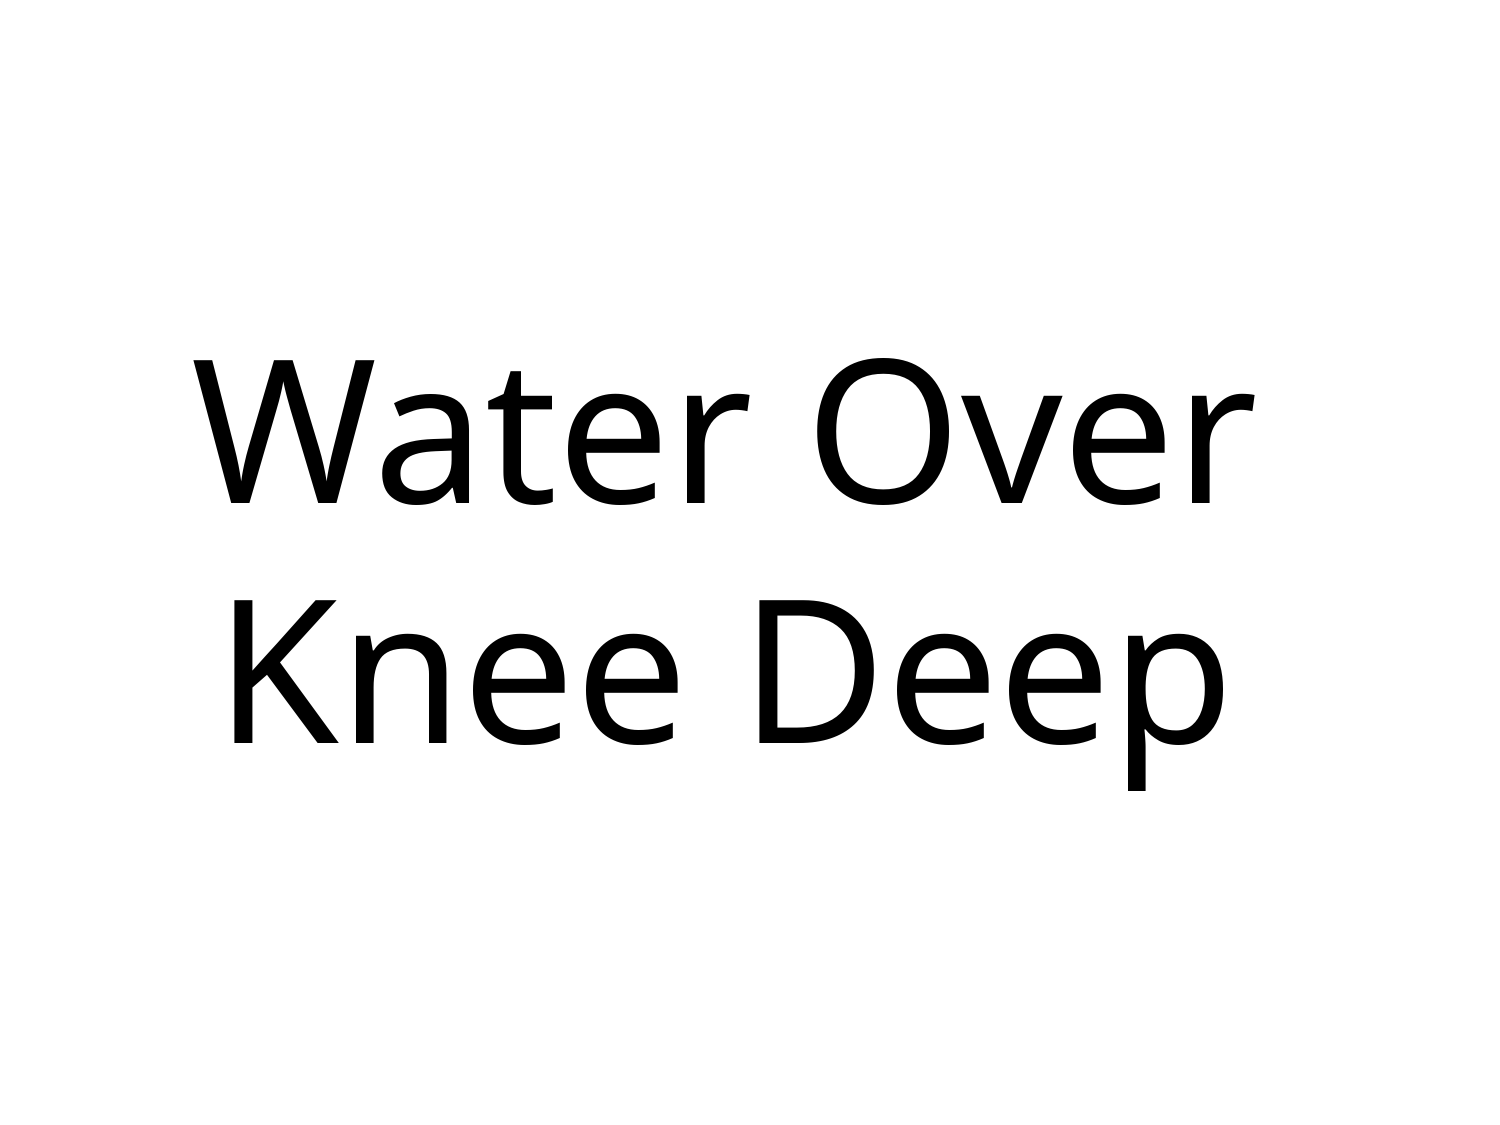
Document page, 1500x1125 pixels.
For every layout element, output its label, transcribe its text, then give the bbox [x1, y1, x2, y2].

title Water Over Knee Deep [50, 450, 1400, 638]
